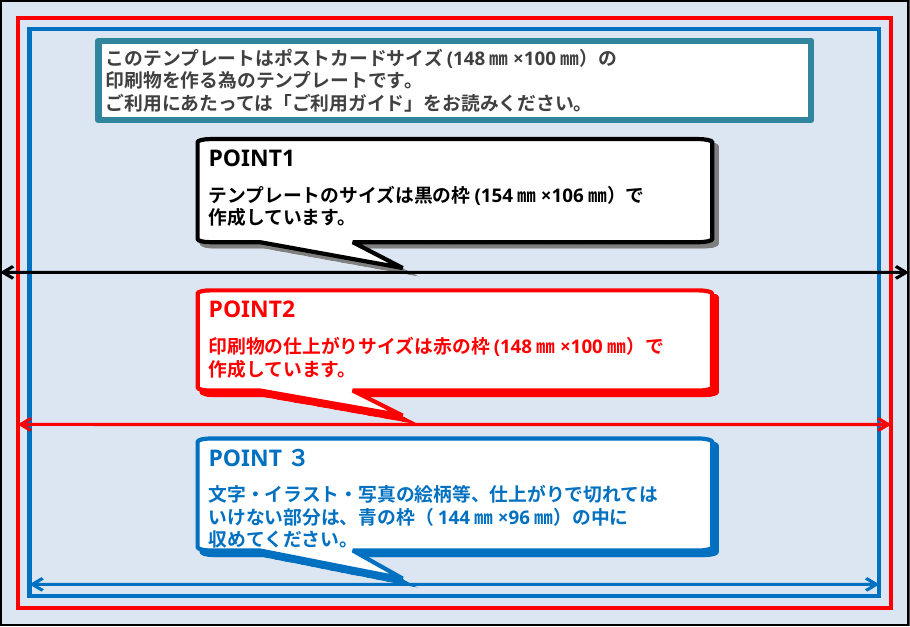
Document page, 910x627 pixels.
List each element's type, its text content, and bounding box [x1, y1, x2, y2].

text_box [0, 0, 910, 272]
text_box [17, 273, 29, 424]
text_box [17, 425, 892, 609]
text_box [0, 273, 910, 626]
text_box POINT３ 文字・イラスト・写真の絵柄等、仕上がりで切れては いけない部分は、青の枠（144㎜×96㎜）の中に 収めてください。 [197, 438, 713, 579]
text_box [17, 417, 892, 432]
text_box [0, 265, 910, 280]
text_box [17, 17, 892, 272]
text_box このテンプレートはポストカードサイズ(148㎜×100㎜）の 印刷物を作る為のテンプレートです。 ご利用にあたっては「ご利用ガイド」をお読みください。 [96, 39, 813, 122]
text_box [29, 425, 880, 584]
text_box POINT1 テンプレートのサイズは黒の枠(154㎜×106㎜）で 作成しています。 [197, 139, 713, 268]
text_box POINT2 印刷物の仕上がりサイズは赤の枠(148㎜×100㎜）で 作成しています。 [197, 290, 712, 416]
text_box [29, 585, 880, 597]
text_box [29, 273, 880, 424]
text_box [29, 577, 880, 592]
text_box [880, 273, 892, 424]
text_box [29, 29, 880, 272]
